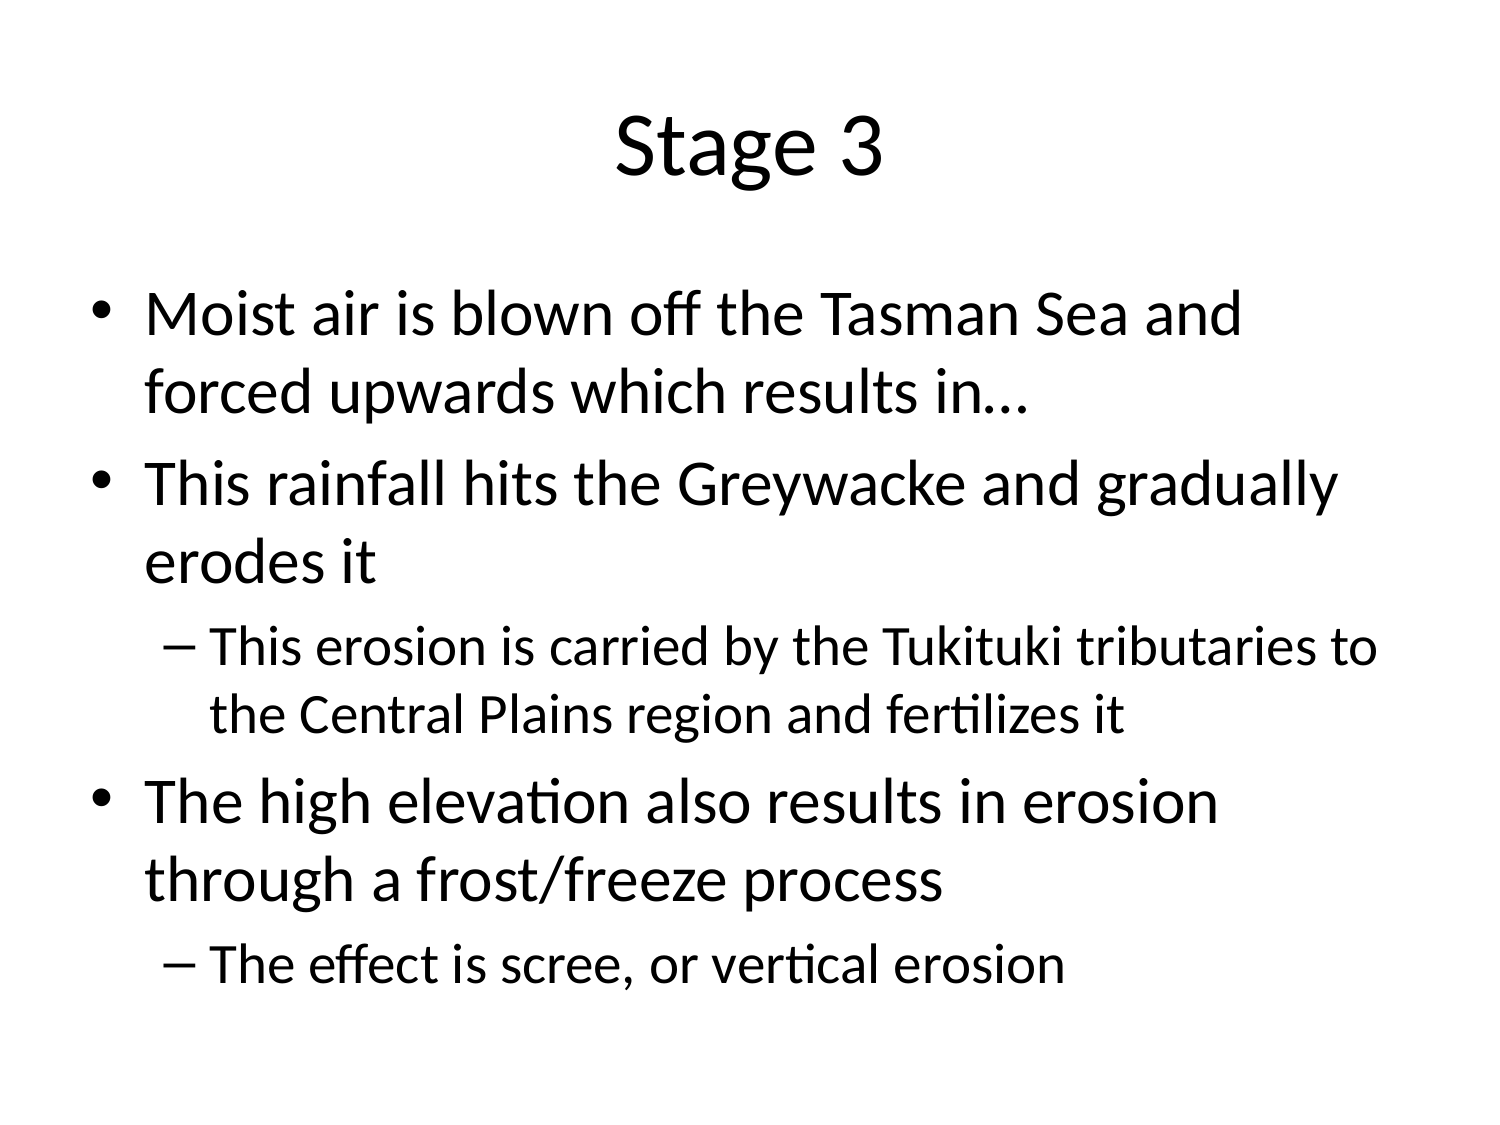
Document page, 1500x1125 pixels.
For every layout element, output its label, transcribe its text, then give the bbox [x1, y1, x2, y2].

list Moist air is blown off the Tasman Sea and forced upwards which results in… This rainfall hits the Greywacke and gradually erodes it This erosion is carried by the Tukituki tributaries to the Central Plains region and fertilizes it The high elevation also results in erosion through a frost/freeze process The effect is scree, or vertical erosion [75, 262, 1425, 1005]
title Stage 3 [75, 45, 1425, 233]
